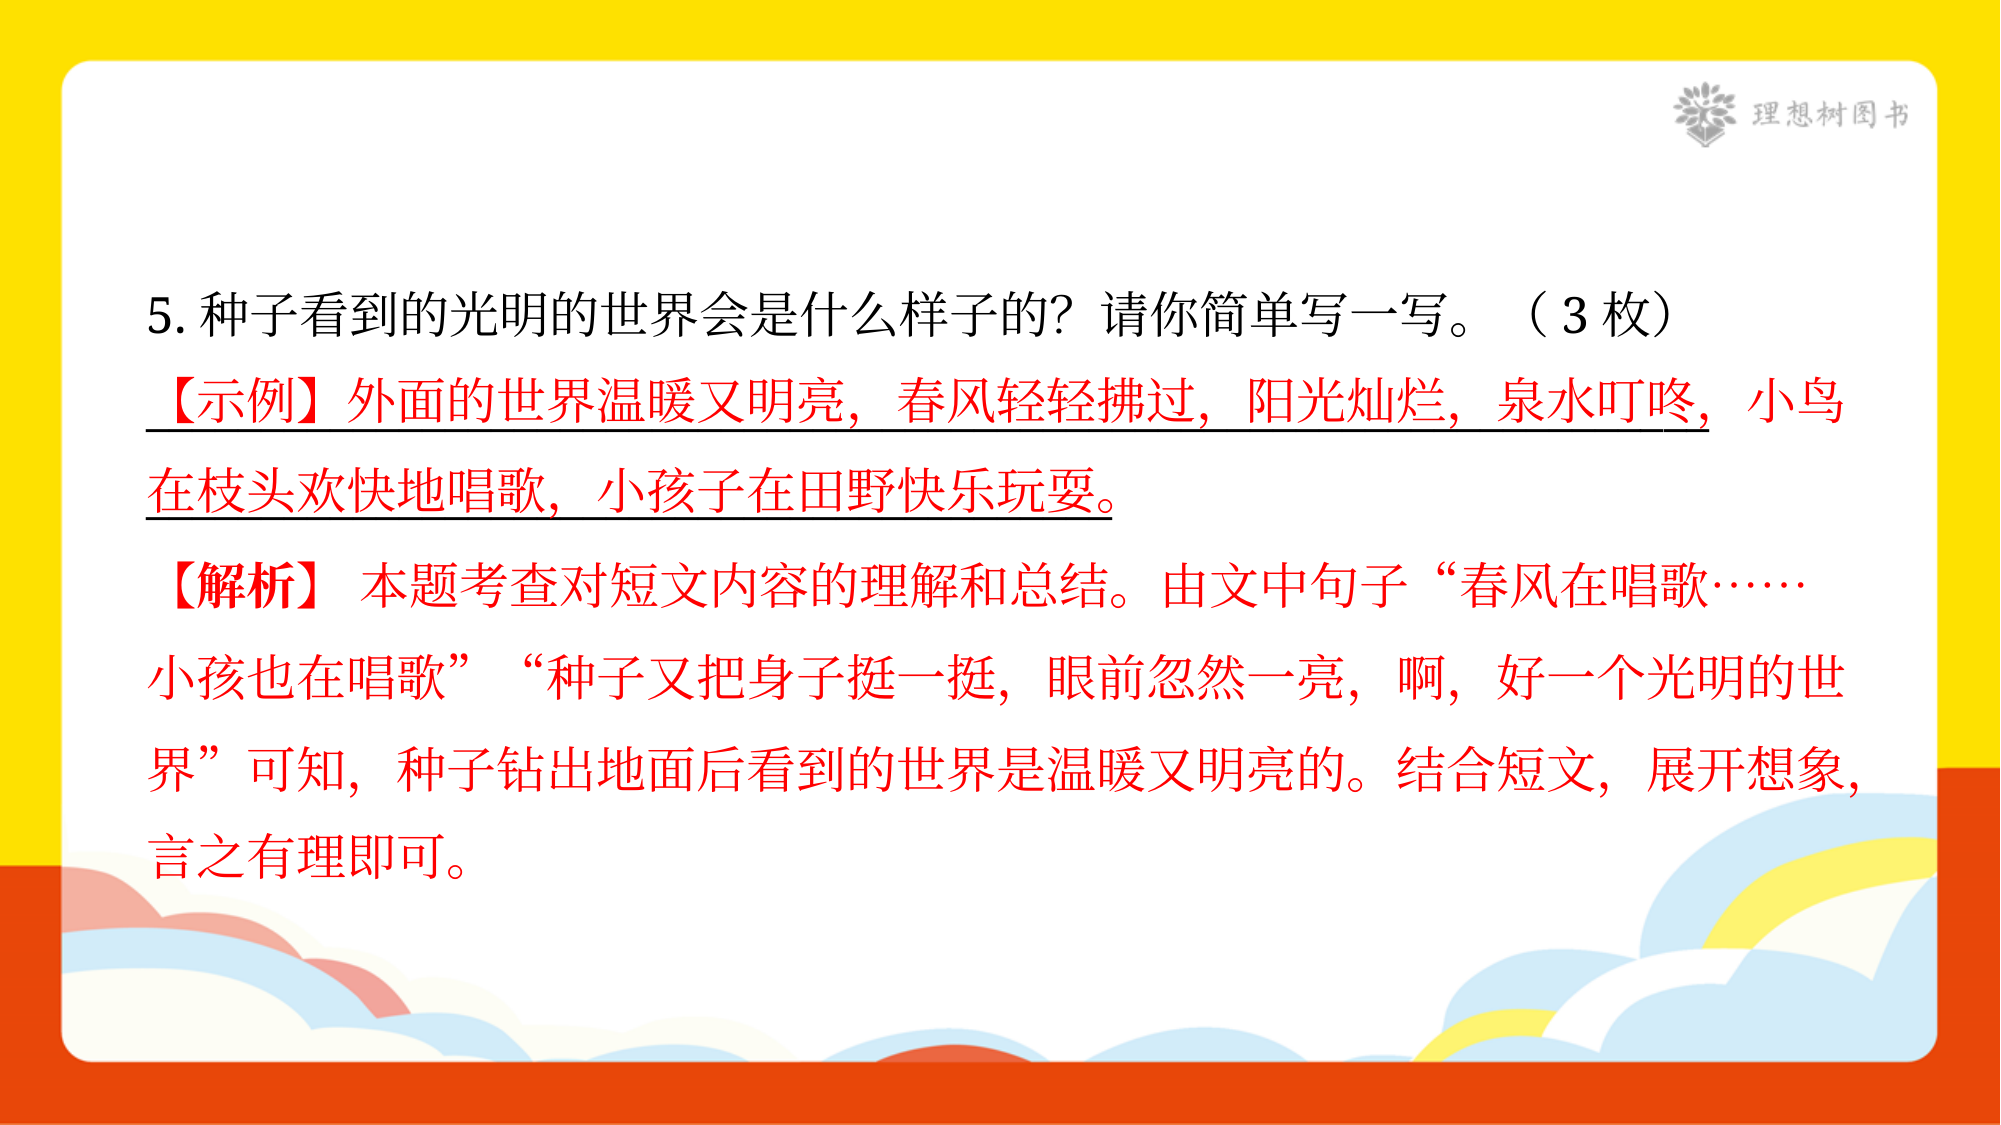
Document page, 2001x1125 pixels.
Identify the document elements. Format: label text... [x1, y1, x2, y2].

text_box 5.种子看到的光明的世界会是什么样子的？请你简单写一写。（3枚） ____________________________________________________________________ __________________________________________ [146, 252, 1851, 339]
text_box 【示例】外面的世界温暖又明亮，春风轻轻拂过，阳光灿烂，泉水叮咚，小鸟在枝头欢快地唱歌，小孩子在田野快乐玩耍。 [146, 339, 1851, 509]
picture [0, 0, 2000, 1125]
text_box 5.种子看到的光明的世界会是什么样子的？请你简单写一写。（3枚） ____________________________________________________________________ __________________________________________ [146, 509, 1851, 514]
text_box 【解析】 本题考查对短文内容的理解和总结。由文中句子“春风在唱歌…… 小孩也在唱歌”“种子又把身子挺一挺，眼前忽然一亮，啊，好一个光明的世 界”可知，种子钻出地面后看到的世界是温暖又明亮的。结合短文，展开想象， 言之有理即可。 [146, 523, 1851, 876]
